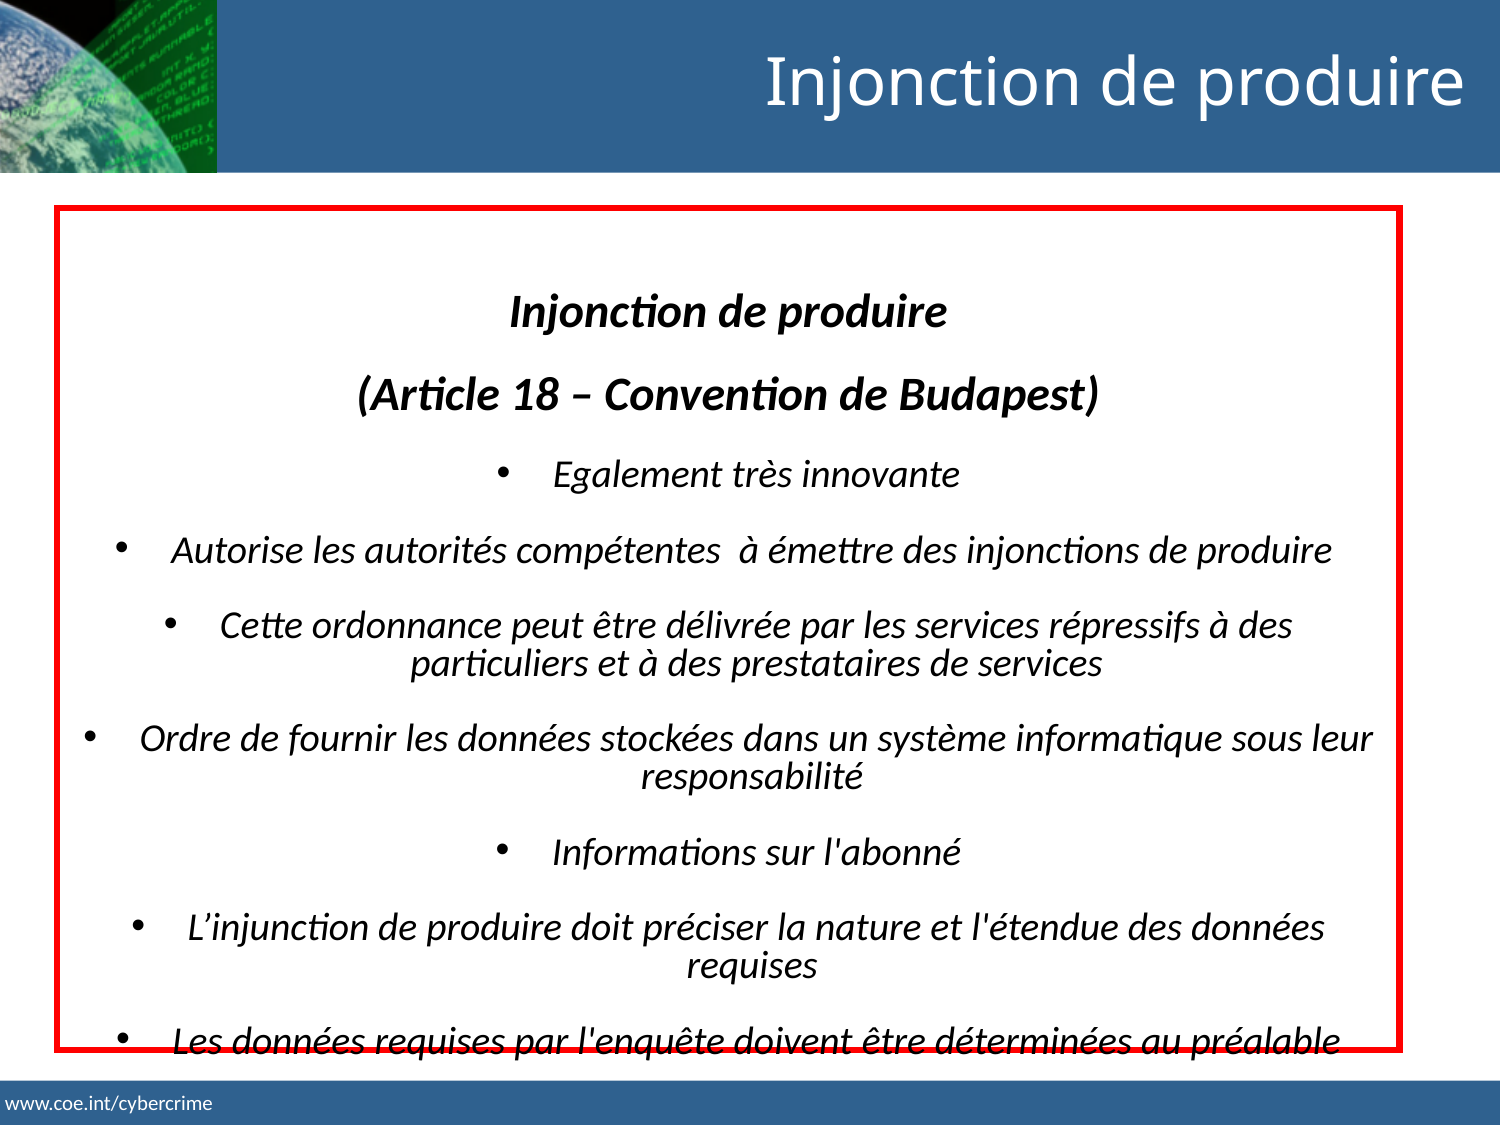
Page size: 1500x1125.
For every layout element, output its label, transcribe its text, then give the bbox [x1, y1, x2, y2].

picture [0, 0, 217, 173]
text_box Injonction de produire [230, 31, 1483, 126]
text_box Injonction de produire (Article 18 – Convention de Budapest) Egalement très innovante Autorise les autorités compétentes à émettre des injonctions de produire Cette ordonnance peut être délivrée par les services répressifs à des particuliers et à des prestataires de services Ordre de fournir les données stockées dans un système informatique sous leur responsabilité Informations sur l'abonné L’injunction de produire doit préciser la nature et l'étendue des données requises Les données requises par l'enquête doivent être déterminées au préalable [57, 208, 1400, 1050]
